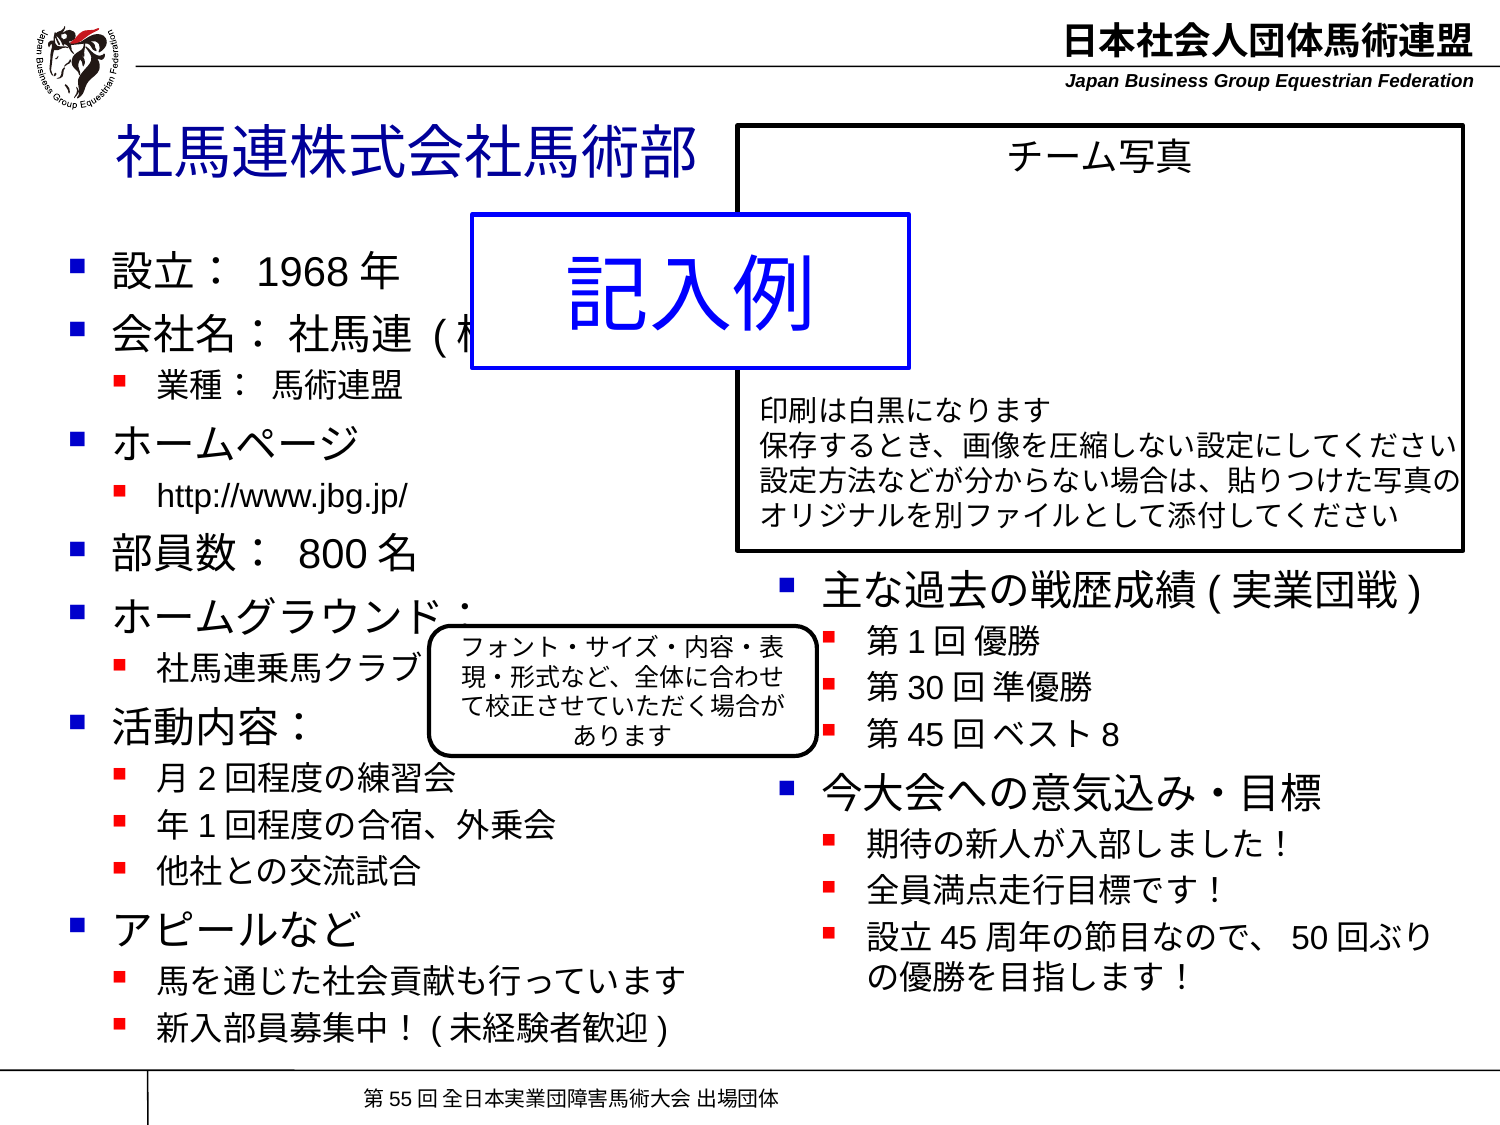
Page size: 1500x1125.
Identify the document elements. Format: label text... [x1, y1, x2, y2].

text_box 記入例 [470, 212, 911, 370]
text_box フォント・サイズ・内容・表現・形式など、全体に合わせて校正させていただく場合があります [426, 623, 819, 759]
list 主な過去の戦歴成績(実業団戦) 第1回 優勝 第30回 準優勝 第45回 ベスト8 今大会への意気込み・目標 期待の新人が入部しました！ 全員満点走行目標です！ 設立45周年の節目なので、50回ぶりの優勝を目指します！ [762, 550, 1463, 1059]
footer 第55回 全日本実業団障害馬術大会 出場団体 [348, 1070, 1447, 1125]
title 社馬連株式会社馬術部 [100, 104, 1451, 197]
text_box チーム写真 [735, 123, 1465, 553]
list 設立： 1968年 会社名： 社馬連 (株) 業種： 馬術連盟 ホームページ http://www.jbg.jp/ 部員数： 800名 ホームグラウンド： 社馬連乗馬クラブ 活動内容： 月2回程度の練習会 年1回程度の合宿、外乗会 他社との交流試合 アピールなど 馬を通じた社会貢献も行っています 新入部員募集中！(未経験者歓迎) [53, 231, 738, 1071]
text_box 印刷は白黒になります 保存するとき、画像を圧縮しない設定にしてください 設定方法などが分からない場合は、貼りつけた写真の オリジナルを別ファイルとして添付してください [744, 385, 1477, 540]
